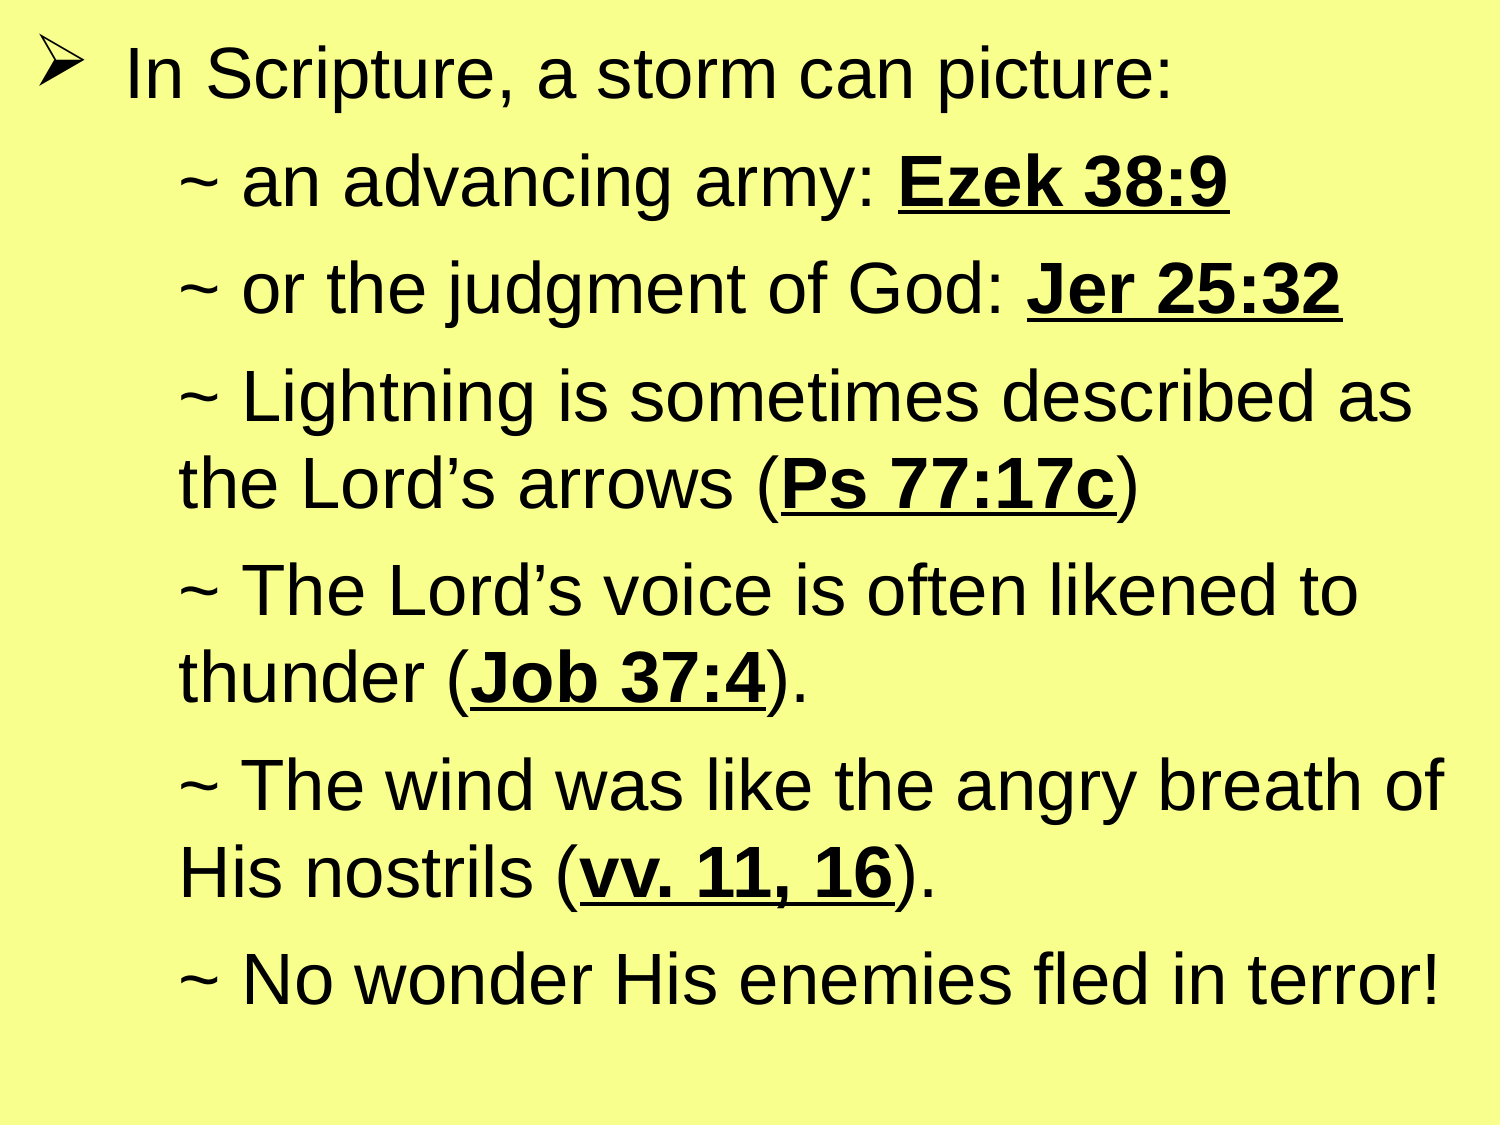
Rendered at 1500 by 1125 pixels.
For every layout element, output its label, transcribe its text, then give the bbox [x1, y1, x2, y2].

subtitle In Scripture, a storm can picture: ~ an advancing army: Ezek 38:9 ~ or the judgment of God: Jer 25:32 ~ Lightning is sometimes described as the Lord’s arrows (Ps 77:17c) ~ The Lord’s voice is often likened to thunder (Job 37:4). ~ The wind was like the angry breath of His nostrils (vv. 11, 16). ~ No wonder His enemies fled in terror! [18, 18, 1482, 1108]
